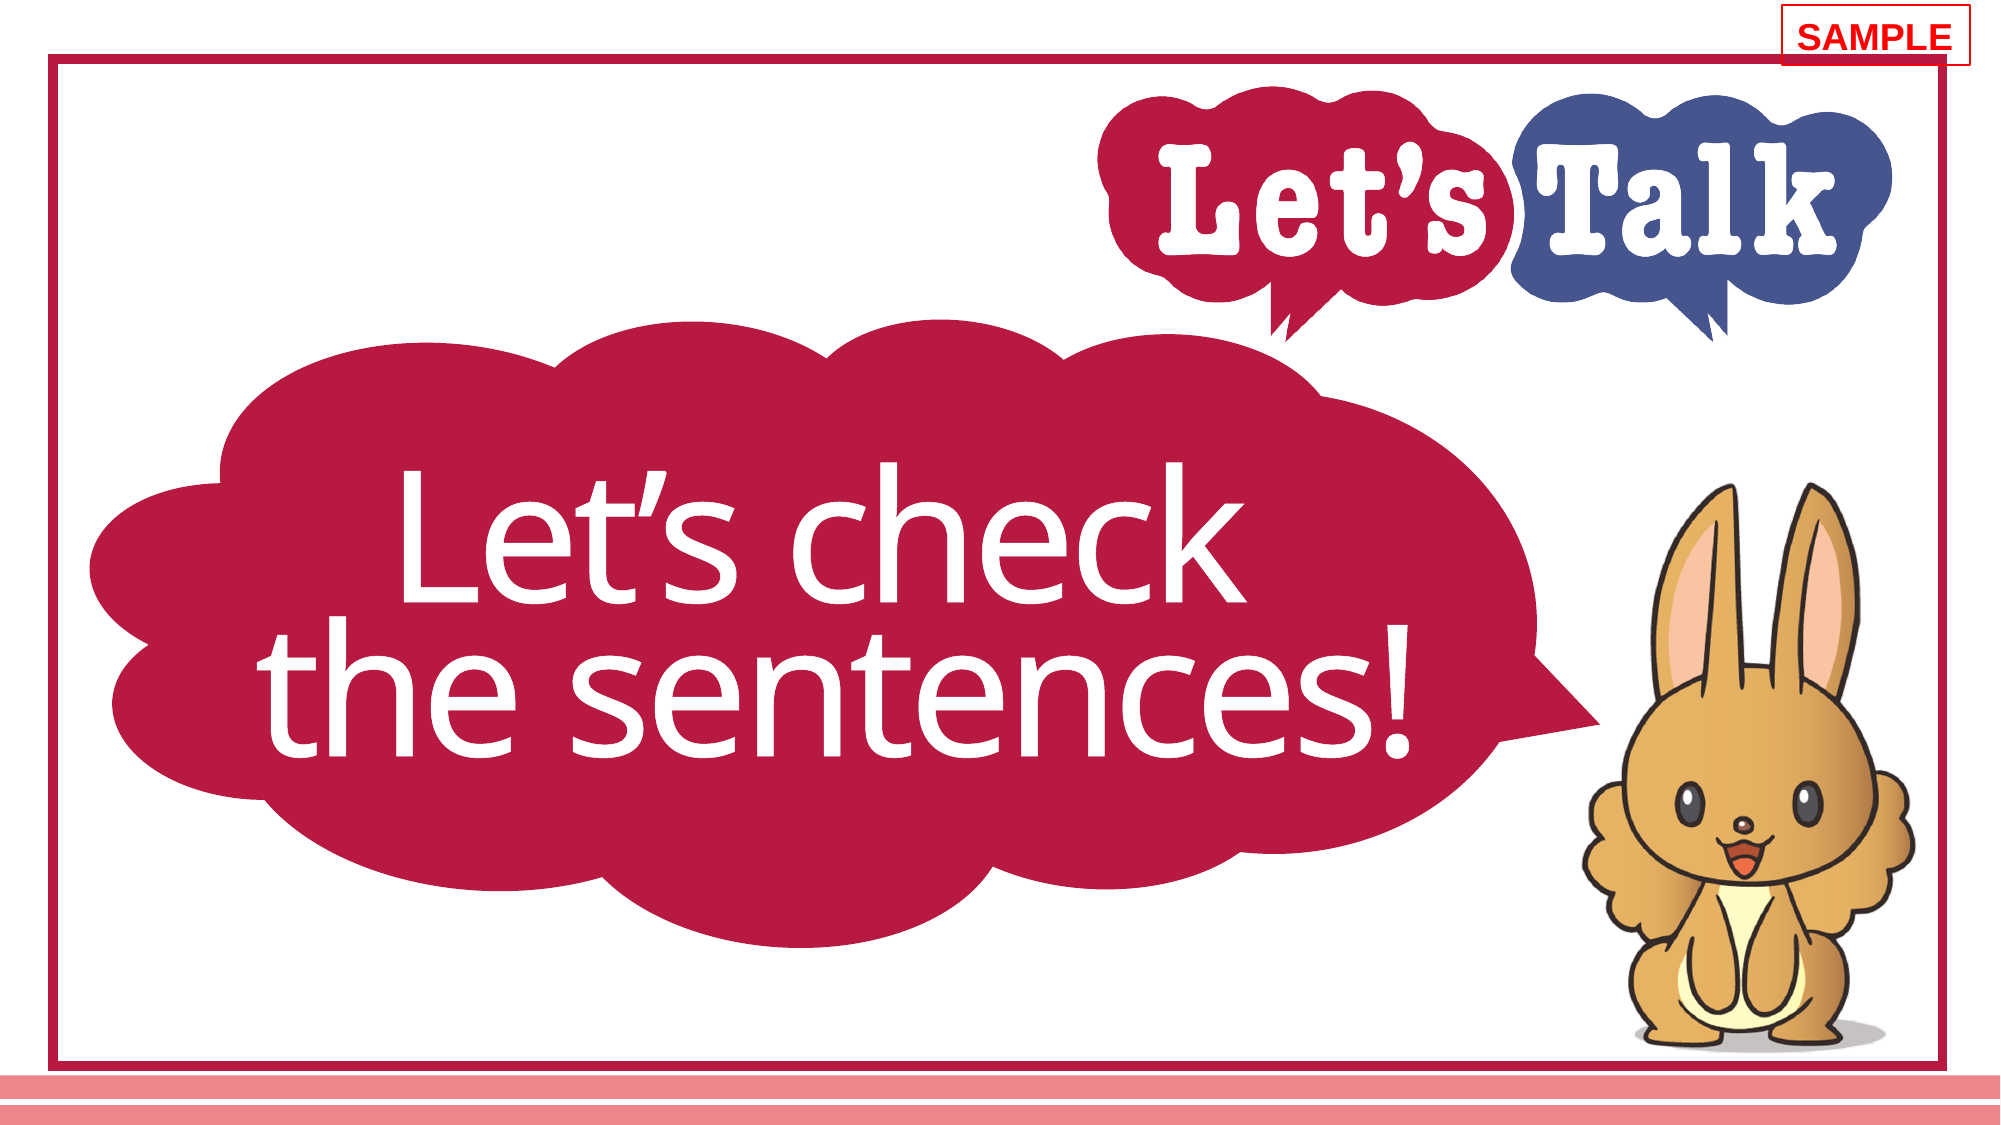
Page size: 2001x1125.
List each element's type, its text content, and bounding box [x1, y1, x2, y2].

picture [1571, 466, 1927, 1061]
picture [1087, 78, 1906, 348]
text_box SAMPLE [1782, 5, 1971, 65]
